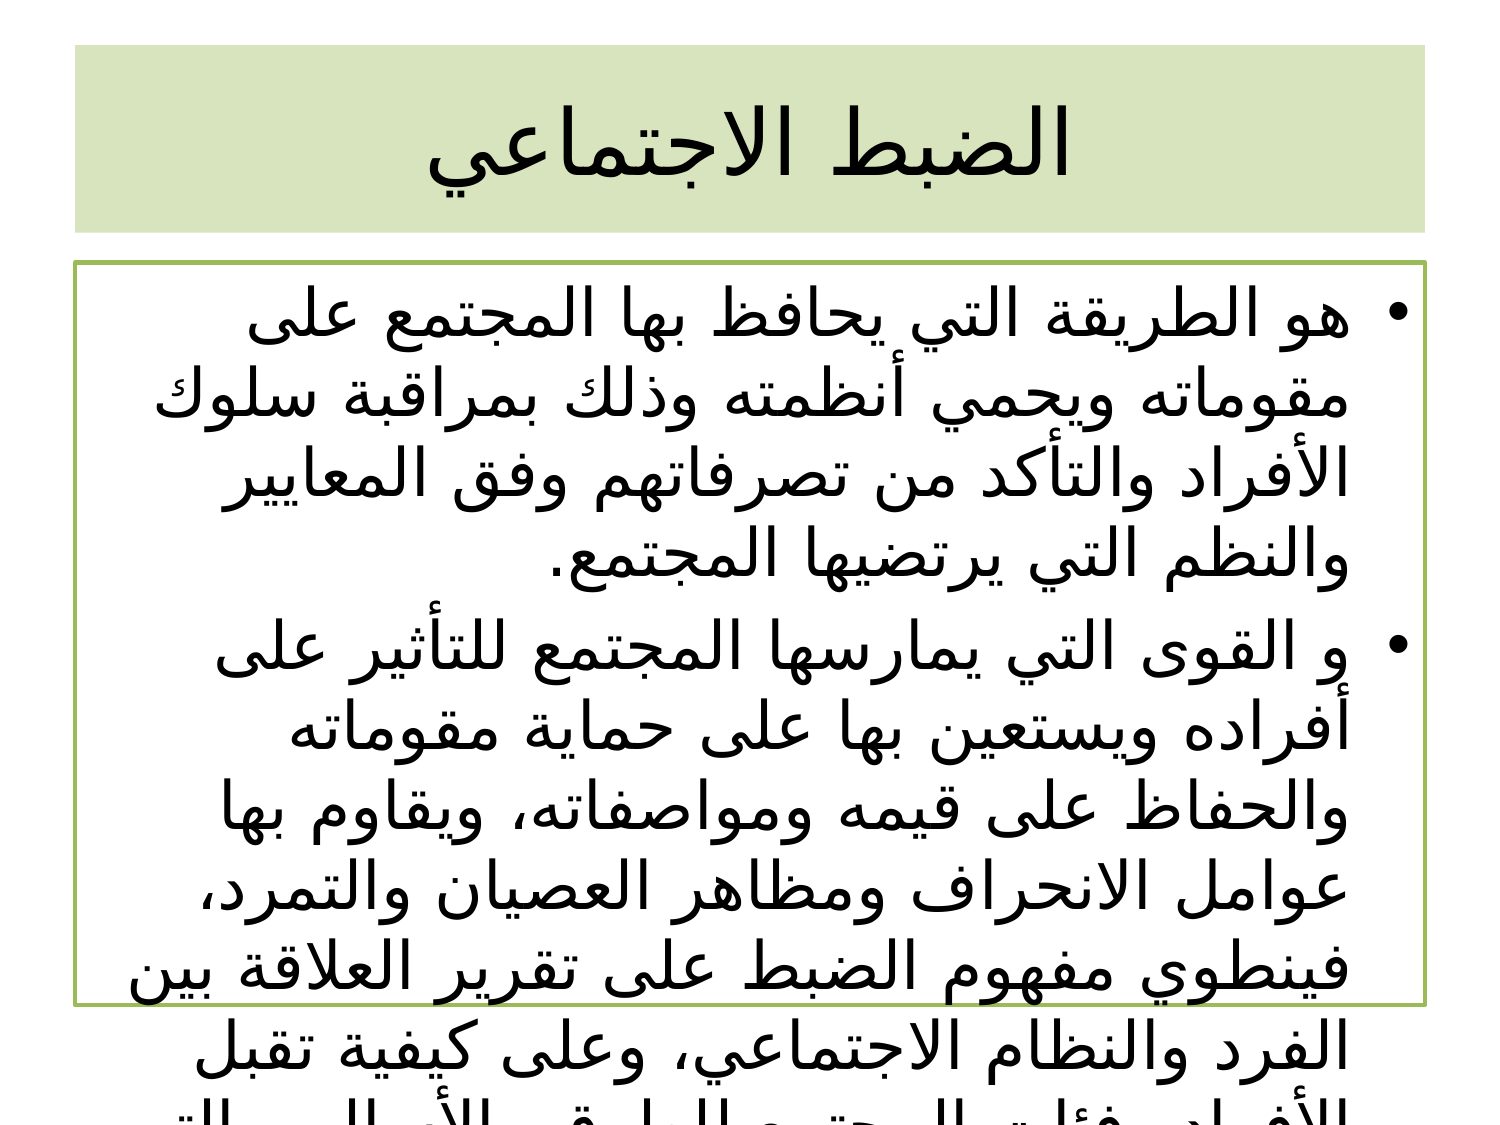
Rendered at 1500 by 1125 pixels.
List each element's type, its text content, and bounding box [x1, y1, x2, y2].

title الضبط الاجتماعي [75, 45, 1425, 233]
list هو الطريقة التي يحافظ بها المجتمع على مقوماته ويحمي أنظمته وذلك بمراقبة سلوك الأفراد والتأكد من تصرفاتهم وفق المعايير والنظم التي يرتضيها المجتمع. و القوى التي يمارسها المجتمع للتأثير على أفراده ويستعين بها على حماية مقوماته والحفاظ على قيمه ومواصفاته، ويقاوم بها عوامل الانحراف ومظاهر العصيان والتمرد، فينطوي مفهوم الضبط على تقرير العلاقة بين الفرد والنظام الاجتماعي، وعلى كيفية تقبل الأفراد وفئات المجتمع للطرق والأساليب التي يتم بها الضبط [73, 260, 1427, 1007]
